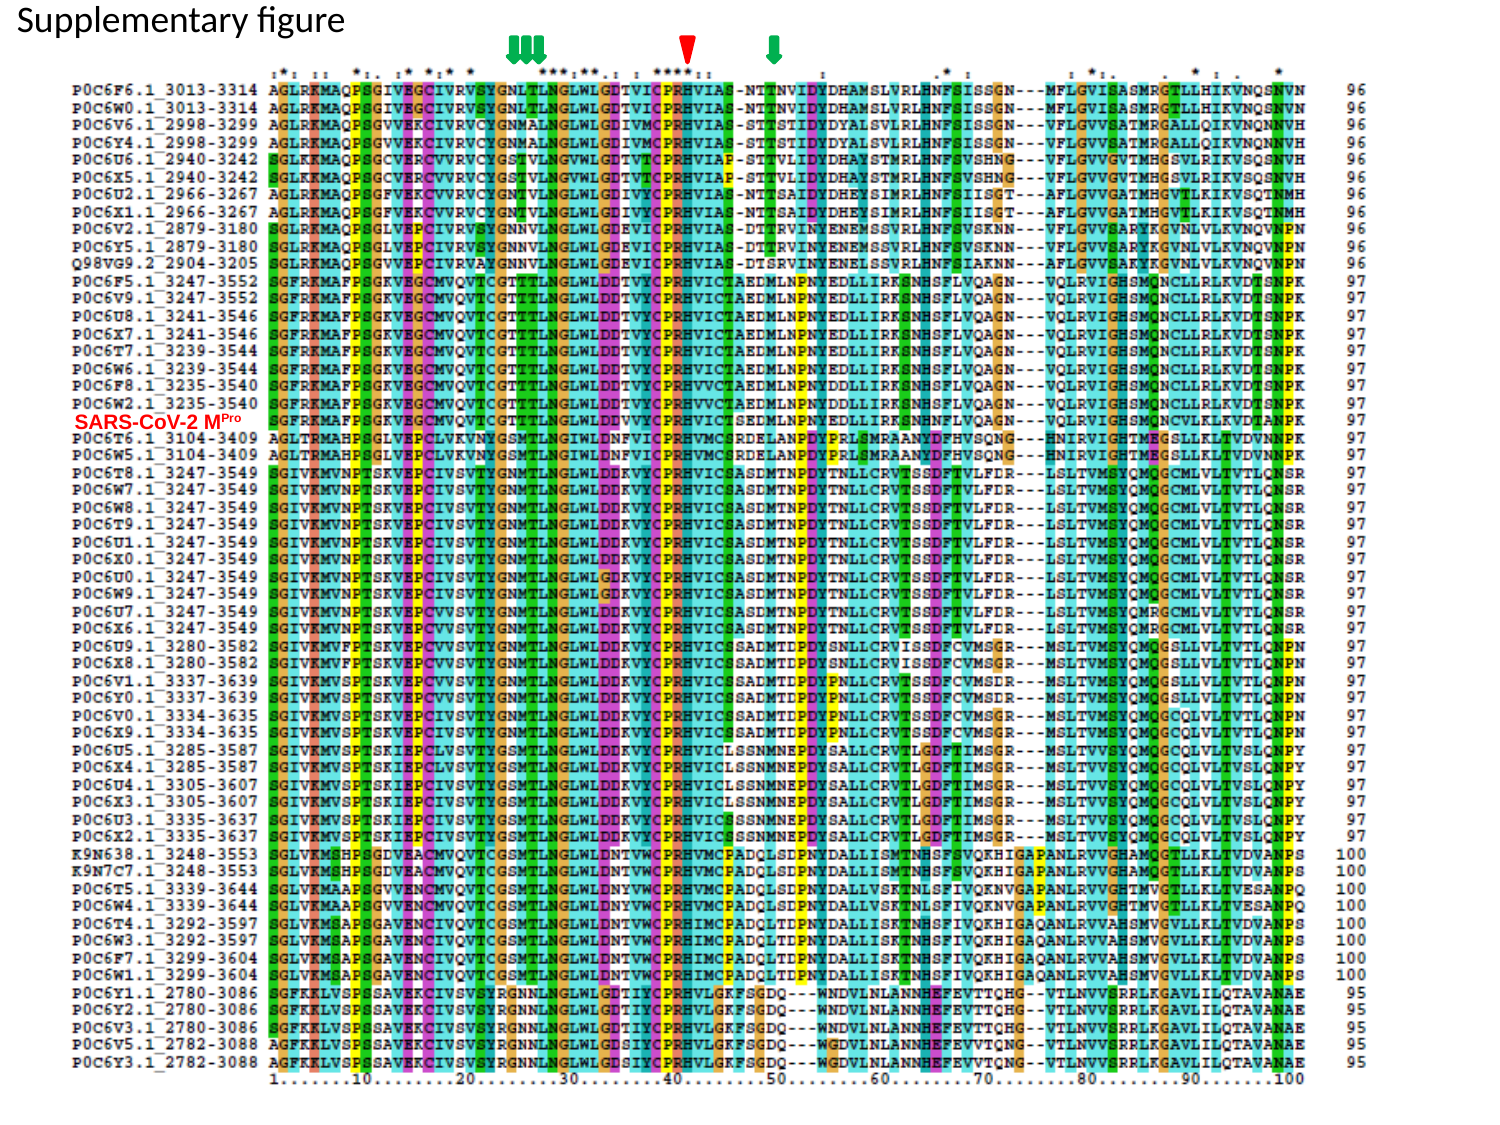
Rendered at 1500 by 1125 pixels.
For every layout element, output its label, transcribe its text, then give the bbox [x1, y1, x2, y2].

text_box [49, 37, 1388, 1100]
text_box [55, 400, 266, 442]
text_box Supplementary figure [2, 0, 361, 48]
